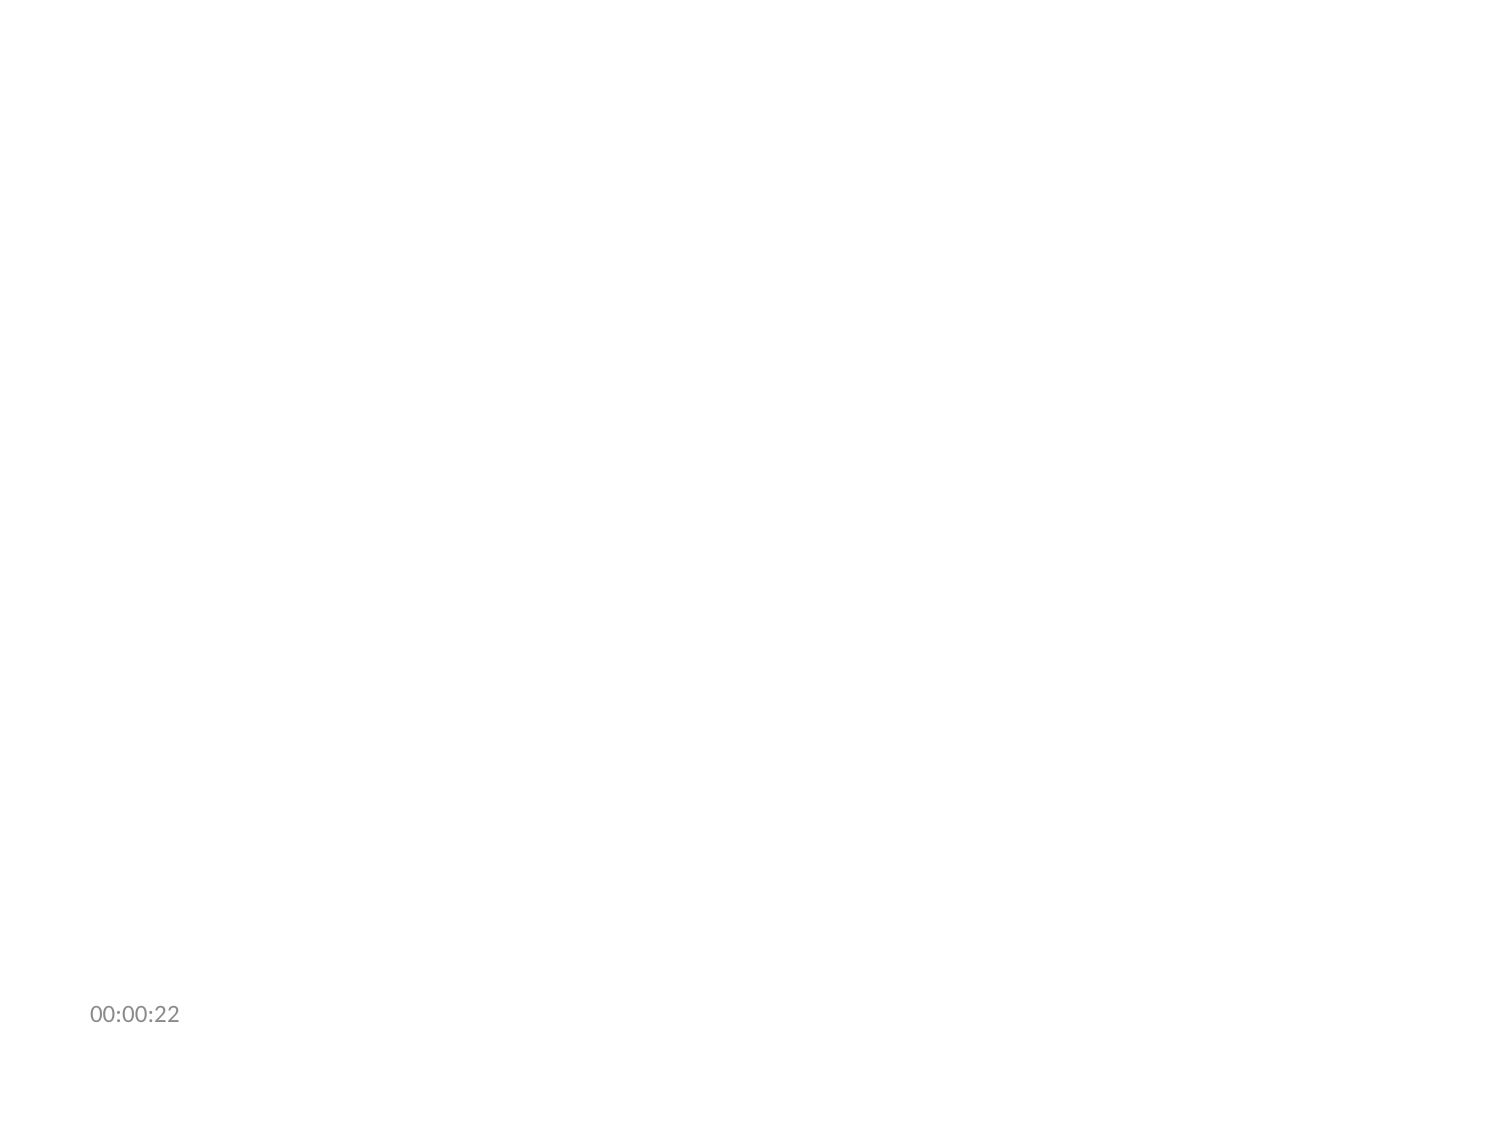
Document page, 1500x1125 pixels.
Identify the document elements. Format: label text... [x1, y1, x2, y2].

text_box 15:35:09 [75, 982, 425, 1043]
